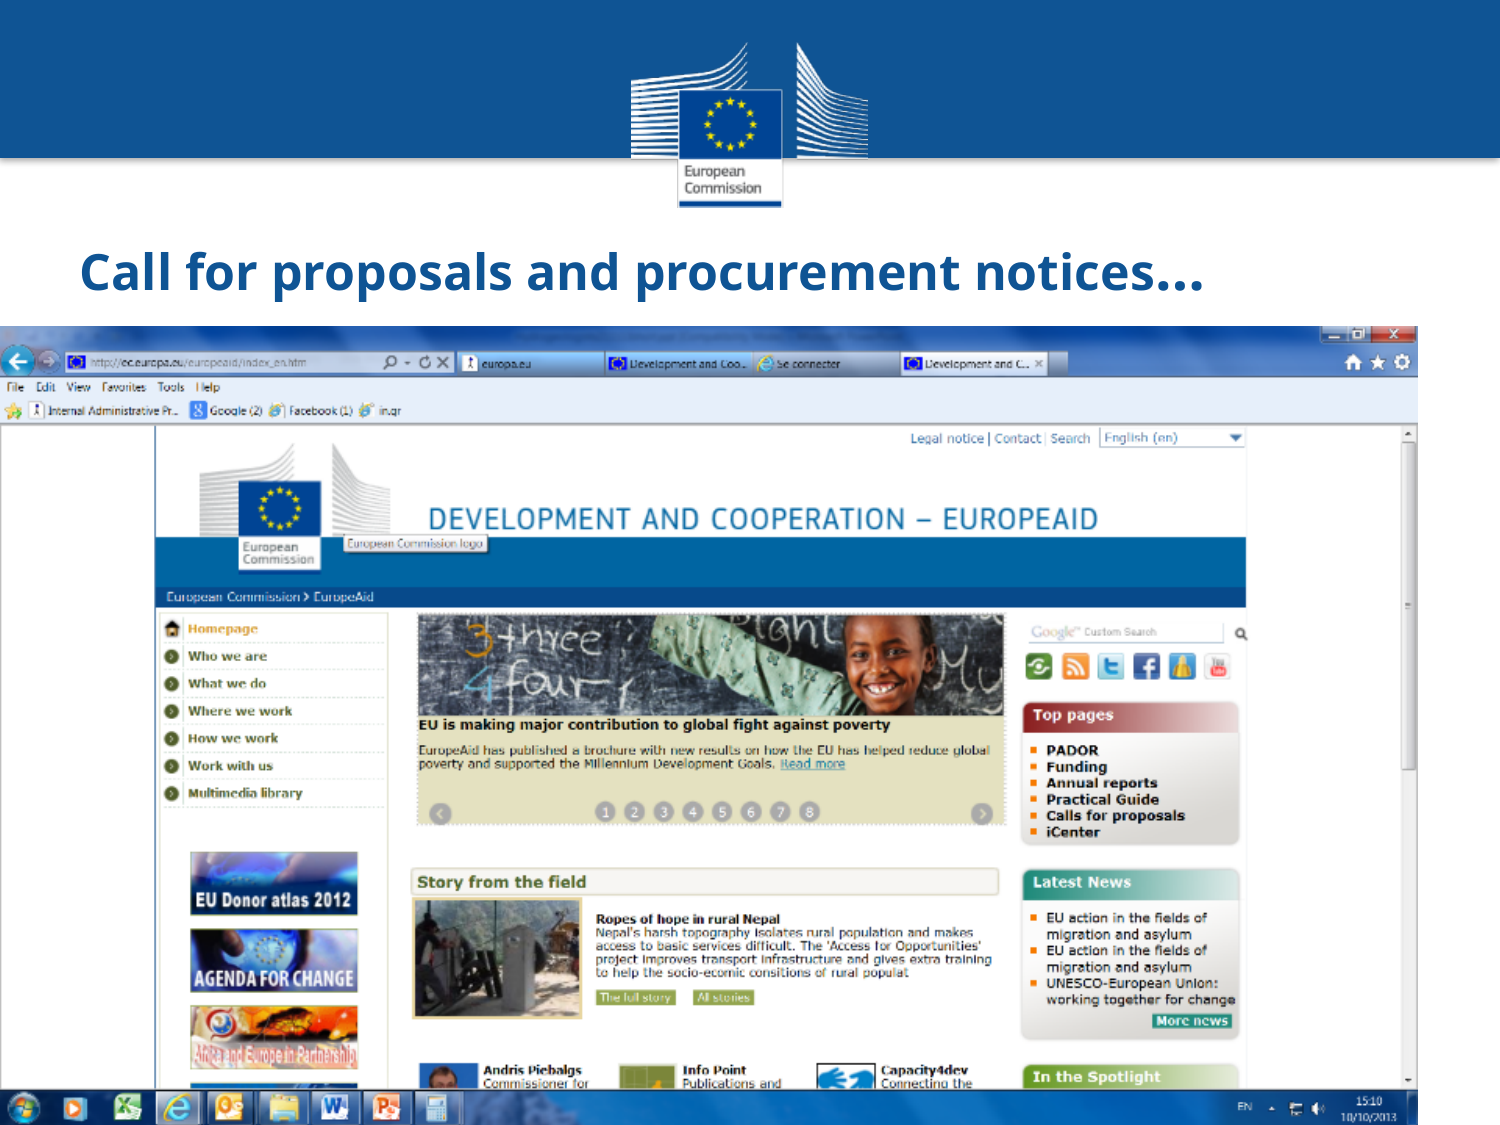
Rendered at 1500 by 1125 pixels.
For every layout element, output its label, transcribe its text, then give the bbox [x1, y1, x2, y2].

title Call for proposals and procurement notices… [64, 219, 1415, 315]
picture [631, 42, 868, 208]
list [0, 326, 1418, 1125]
